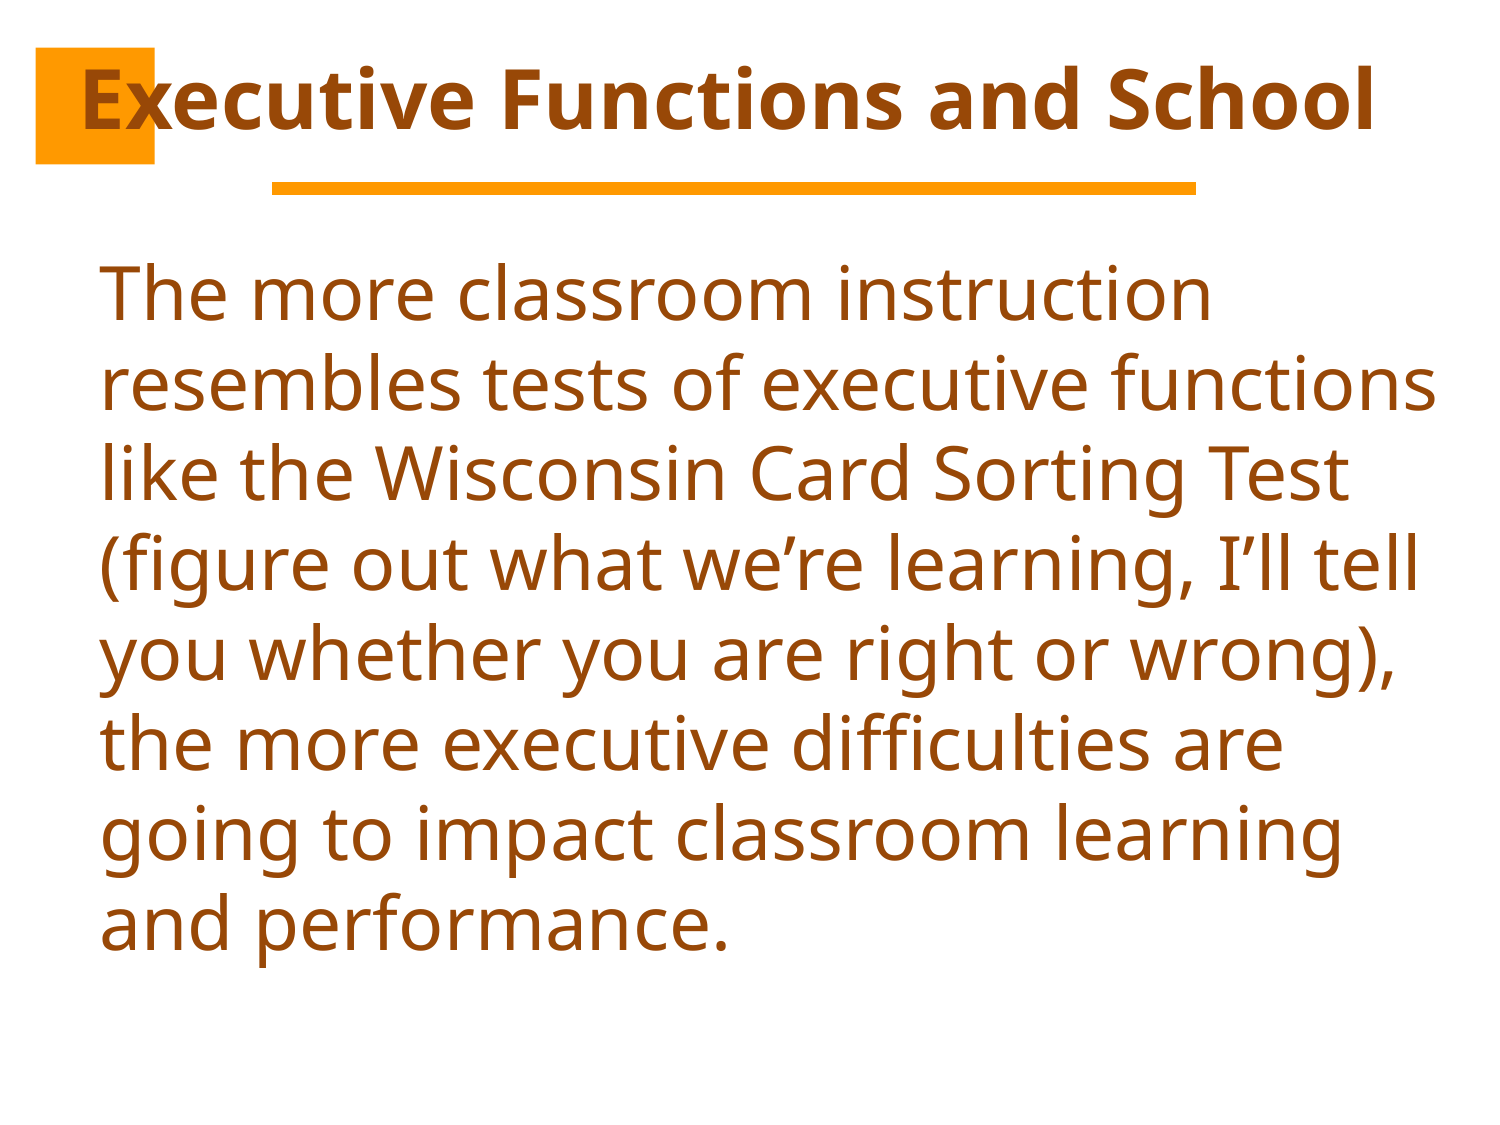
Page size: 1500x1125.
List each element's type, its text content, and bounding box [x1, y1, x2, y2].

title Executive Functions and School [63, 0, 1444, 194]
list The more classroom instruction resembles tests of executive functions like the Wisconsin Card Sorting Test (figure out what we’re learning, I’ll tell you whether you are right or wrong), the more executive difficulties are going to impact classroom learning and performance. [84, 237, 1462, 1022]
text_box [34, 46, 63, 166]
